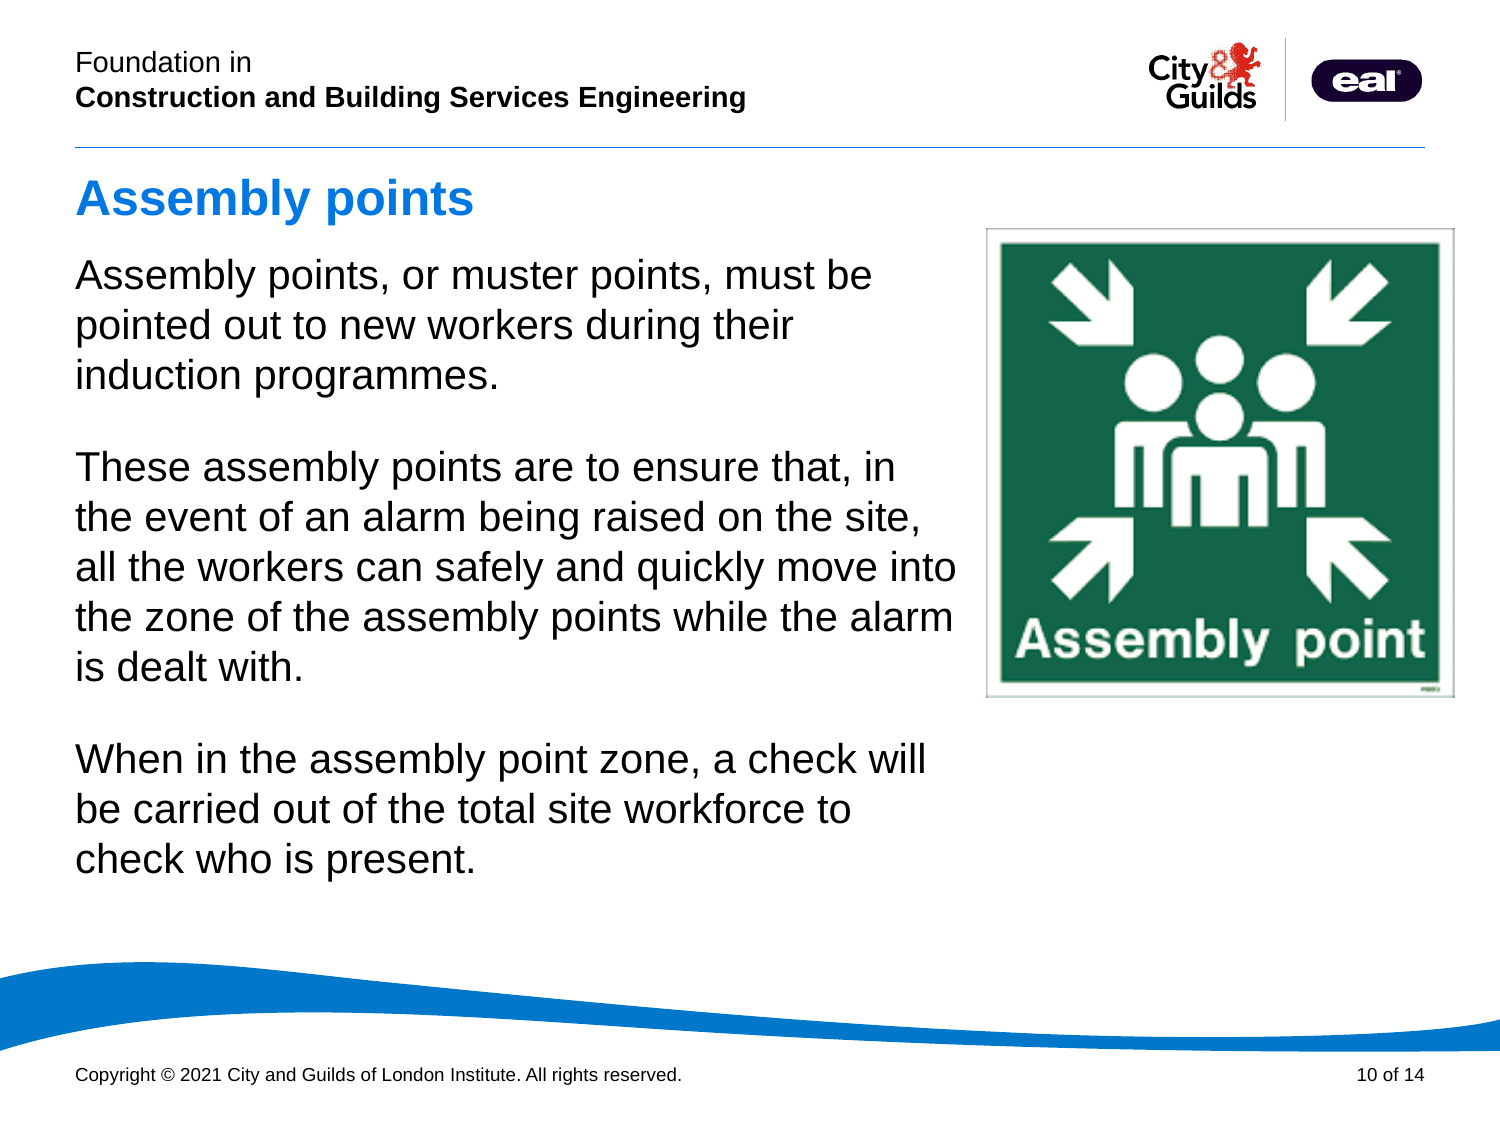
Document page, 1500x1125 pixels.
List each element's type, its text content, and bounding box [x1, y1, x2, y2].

picture [985, 228, 1456, 698]
title Assembly points [74, 165, 1426, 229]
list Assembly points, or muster points, must be pointed out to new workers during their induction programmes. These assembly points are to ensure that, in the event of an alarm being raised on the site, all the workers can safely and quickly move into the zone of the assembly points while the alarm is dealt with. When in the assembly point zone, a check will be carried out of the total site workforce to check who is present. [74, 247, 963, 946]
picture [1149, 38, 1422, 121]
